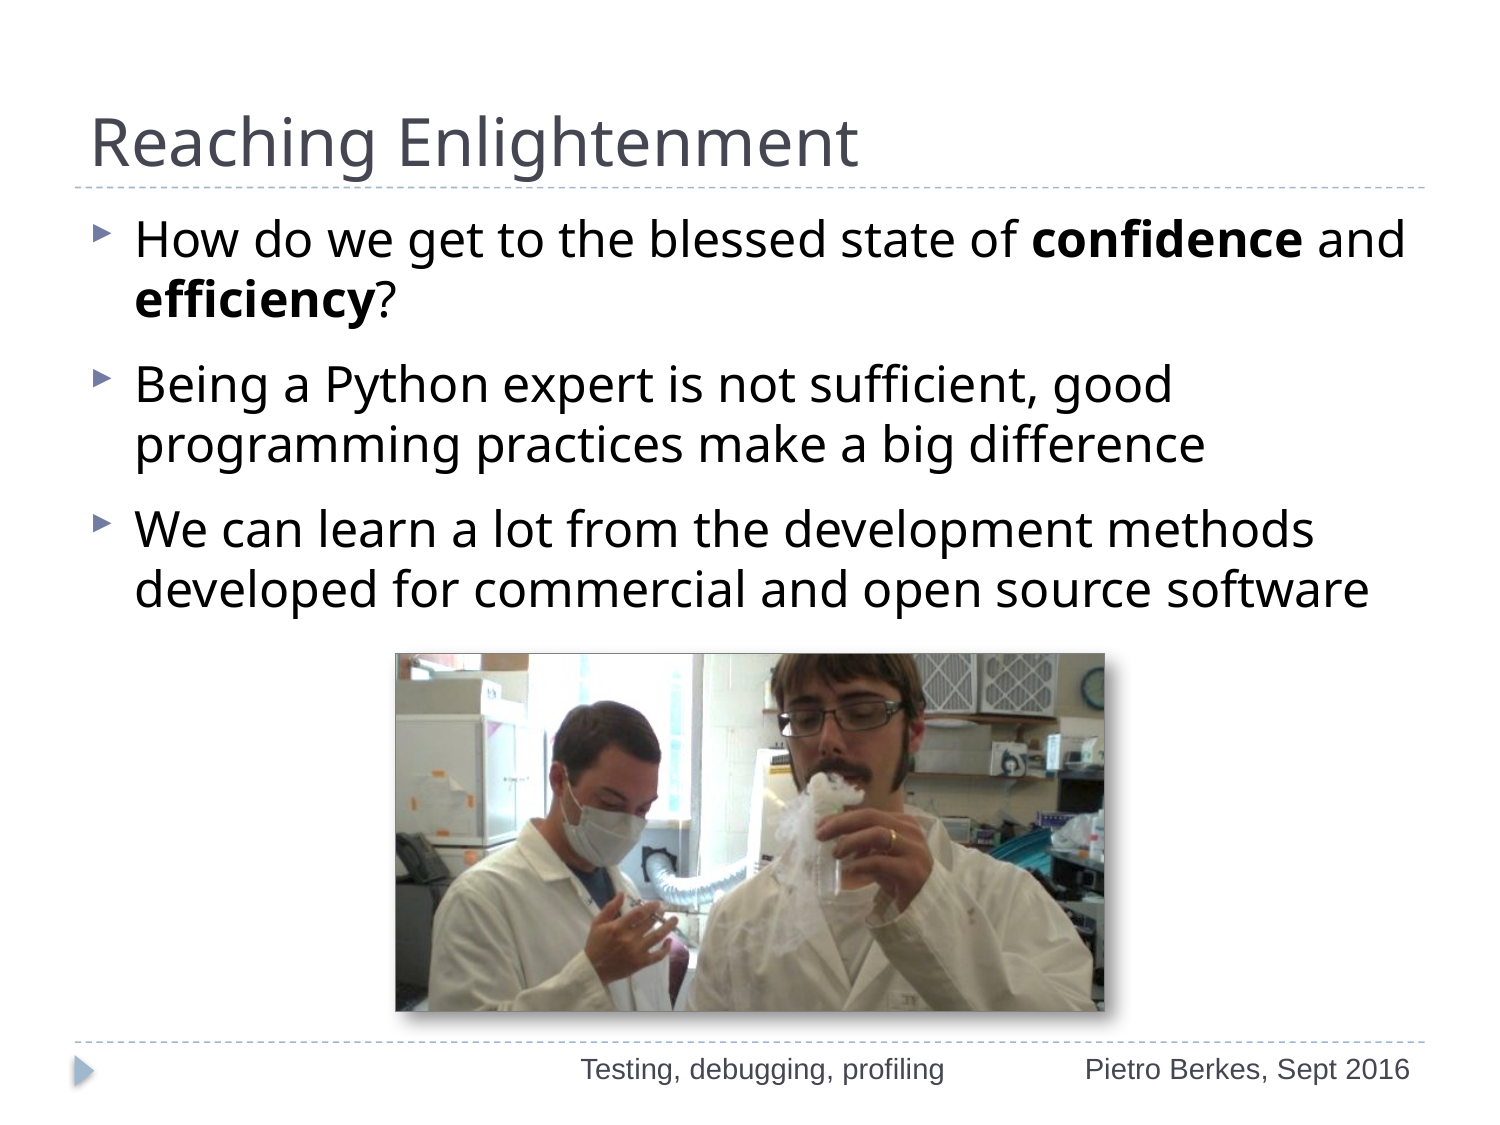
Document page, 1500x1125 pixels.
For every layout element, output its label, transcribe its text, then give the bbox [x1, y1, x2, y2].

picture [395, 653, 1105, 1012]
footer Testing, debugging, profiling [475, 1042, 1051, 1103]
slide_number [1051, 1042, 1426, 1103]
list How do we get to the blessed state of confidence and efficiency? Being a Python expert is not sufficient, good programming practices make a big difference We can learn a lot from the development methods developed for commercial and open source software [75, 200, 1425, 1010]
title Reaching Enlightenment [75, 24, 1425, 188]
